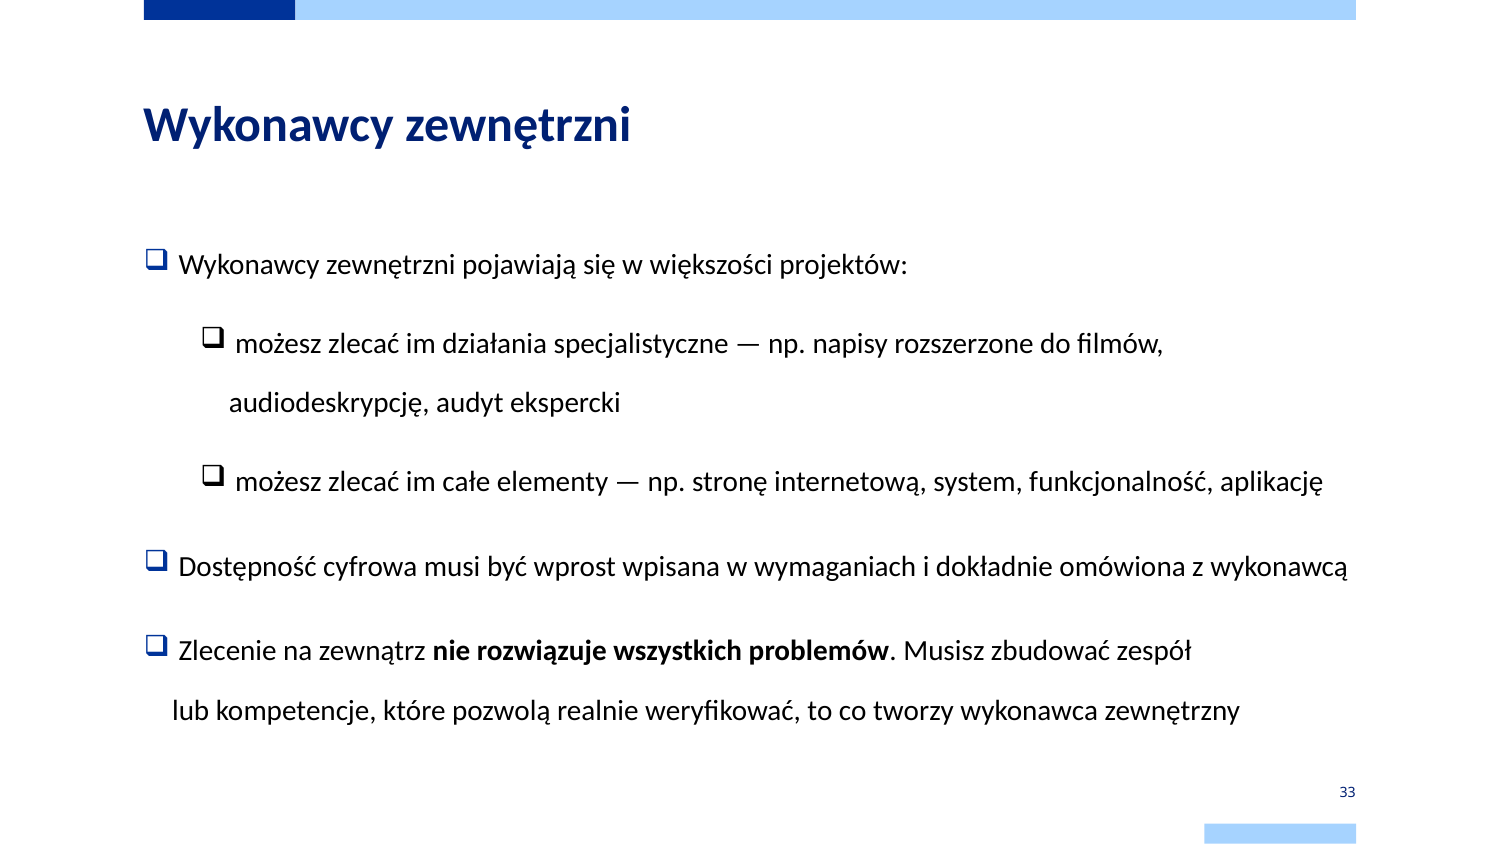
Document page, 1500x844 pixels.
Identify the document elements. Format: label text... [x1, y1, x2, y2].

slide_number 33 [1204, 783, 1356, 804]
list Wykonawcy zewnętrzni pojawiają się w większości projektów: możesz zlecać im działania specjalistyczne — np. napisy rozszerzone do filmów, audiodeskrypcję, audyt ekspercki możesz zlecać im całe elementy — np. stronę internetową, system, funkcjonalność, aplikację Dostępność cyfrowa musi być wprost wpisana w wymaganiach i dokładnie omówiona z wykonawcą Zlecenie na zewnątrz nie rozwiązuje wszystkich problemów. Musisz zbudować zespół lub kompetencje, które pozwolą realnie weryfikować, to co tworzy wykonawca zewnętrzny [143, 220, 1357, 744]
title Wykonawcy zewnętrzni [143, 100, 1357, 220]
